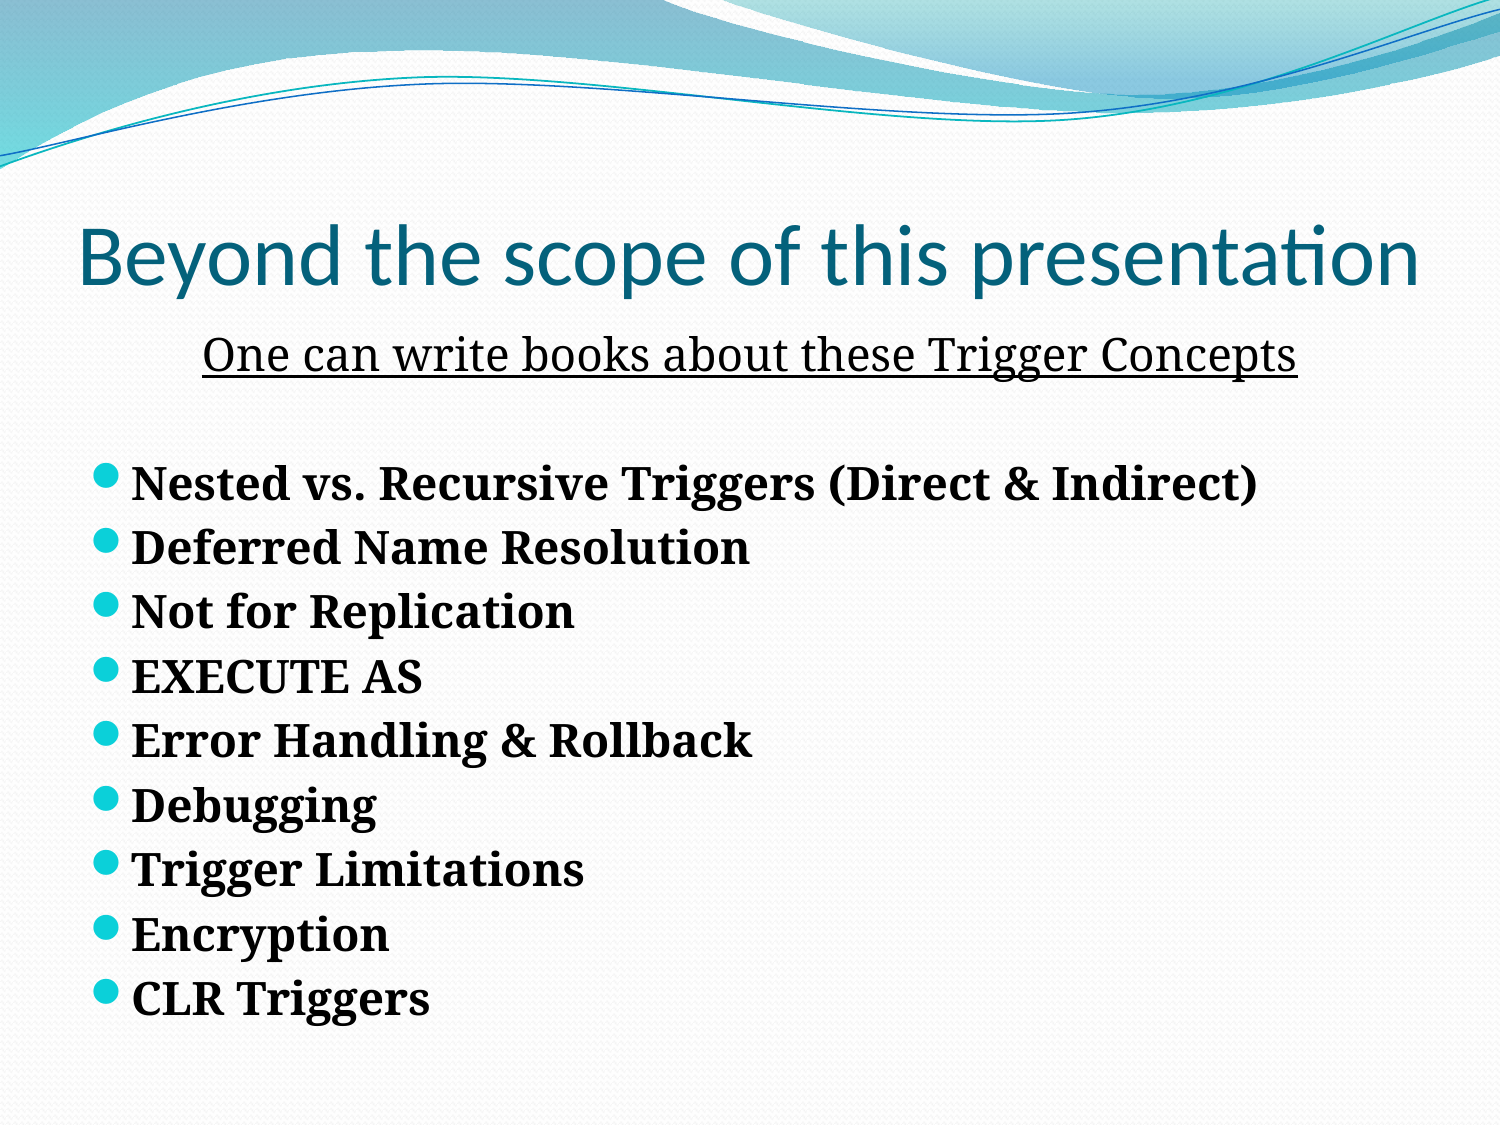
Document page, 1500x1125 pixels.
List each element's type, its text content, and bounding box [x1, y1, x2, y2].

title Beyond the scope of this presentation [75, 115, 1425, 303]
list One can write books about these Trigger Concepts Nested vs. Recursive Triggers (Direct & Indirect) Deferred Name Resolution Not for Replication EXECUTE AS Error Handling & Rollback Debugging Trigger Limitations Encryption CLR Triggers [75, 317, 1425, 1038]
